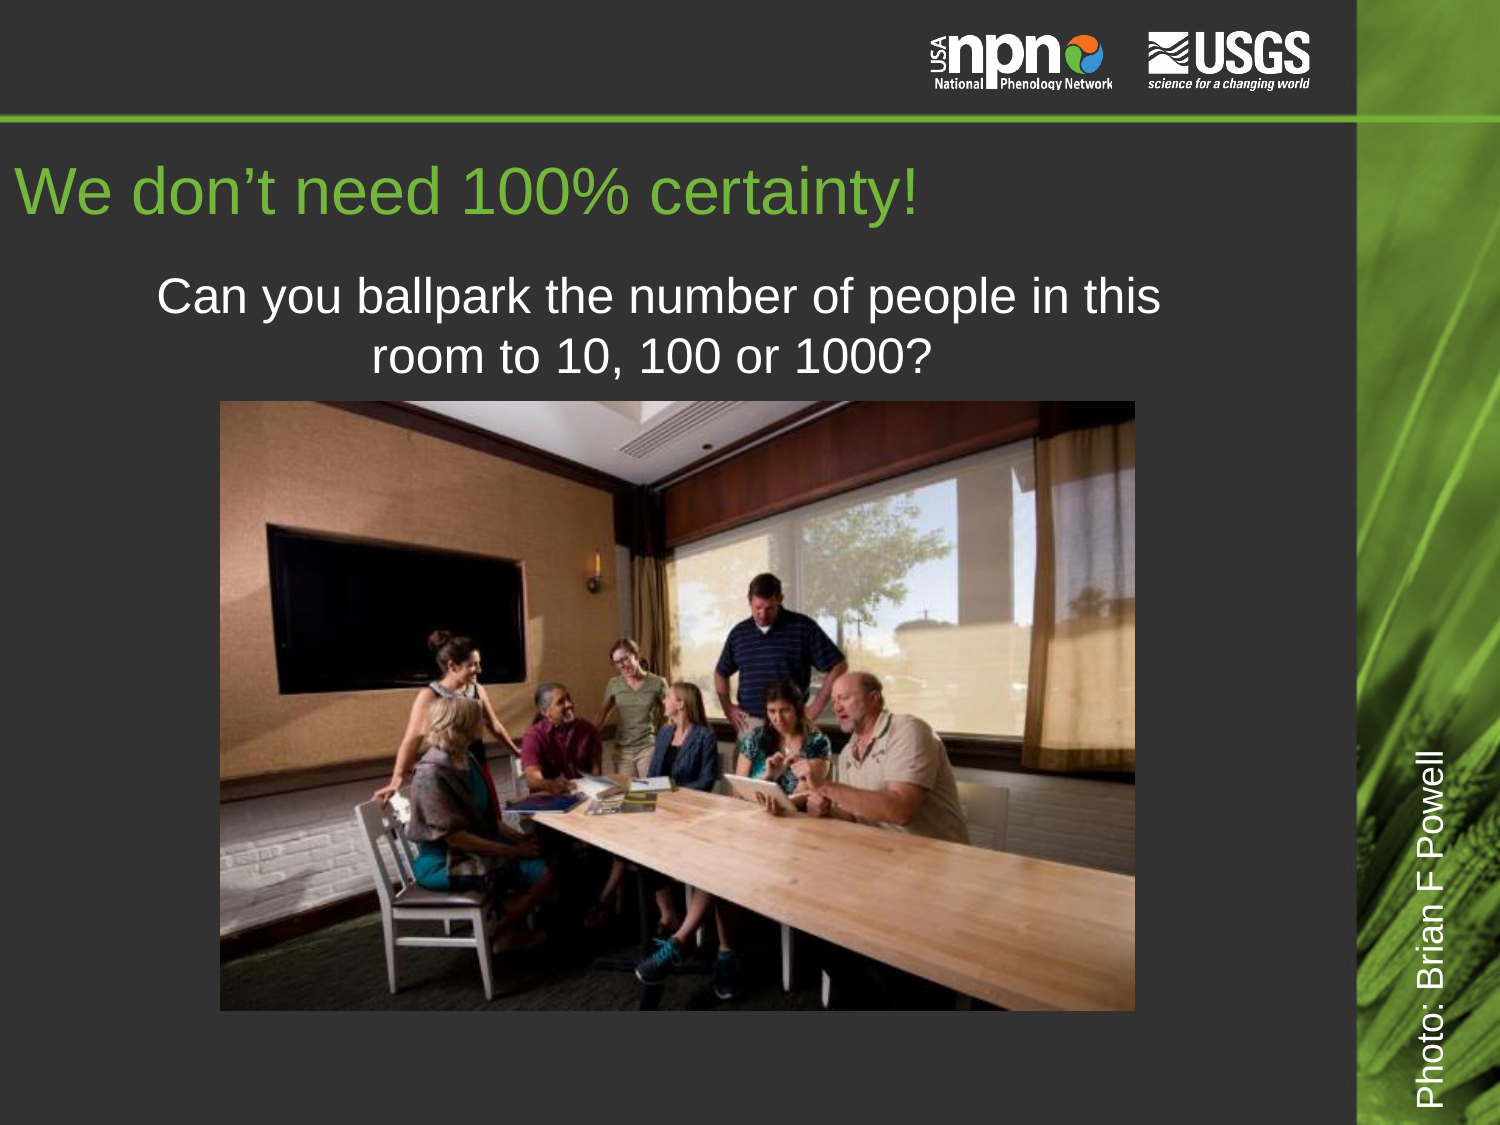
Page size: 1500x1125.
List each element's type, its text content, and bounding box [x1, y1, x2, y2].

text_box Can you ballpark the number of people in this room to 10, 100 or 1000? [137, 256, 1182, 391]
text_box Photo: Brian F Powell [1398, 414, 1458, 1125]
text_box We don’t need 100% certainty! [0, 118, 1319, 257]
picture [0, 0, 1500, 1125]
